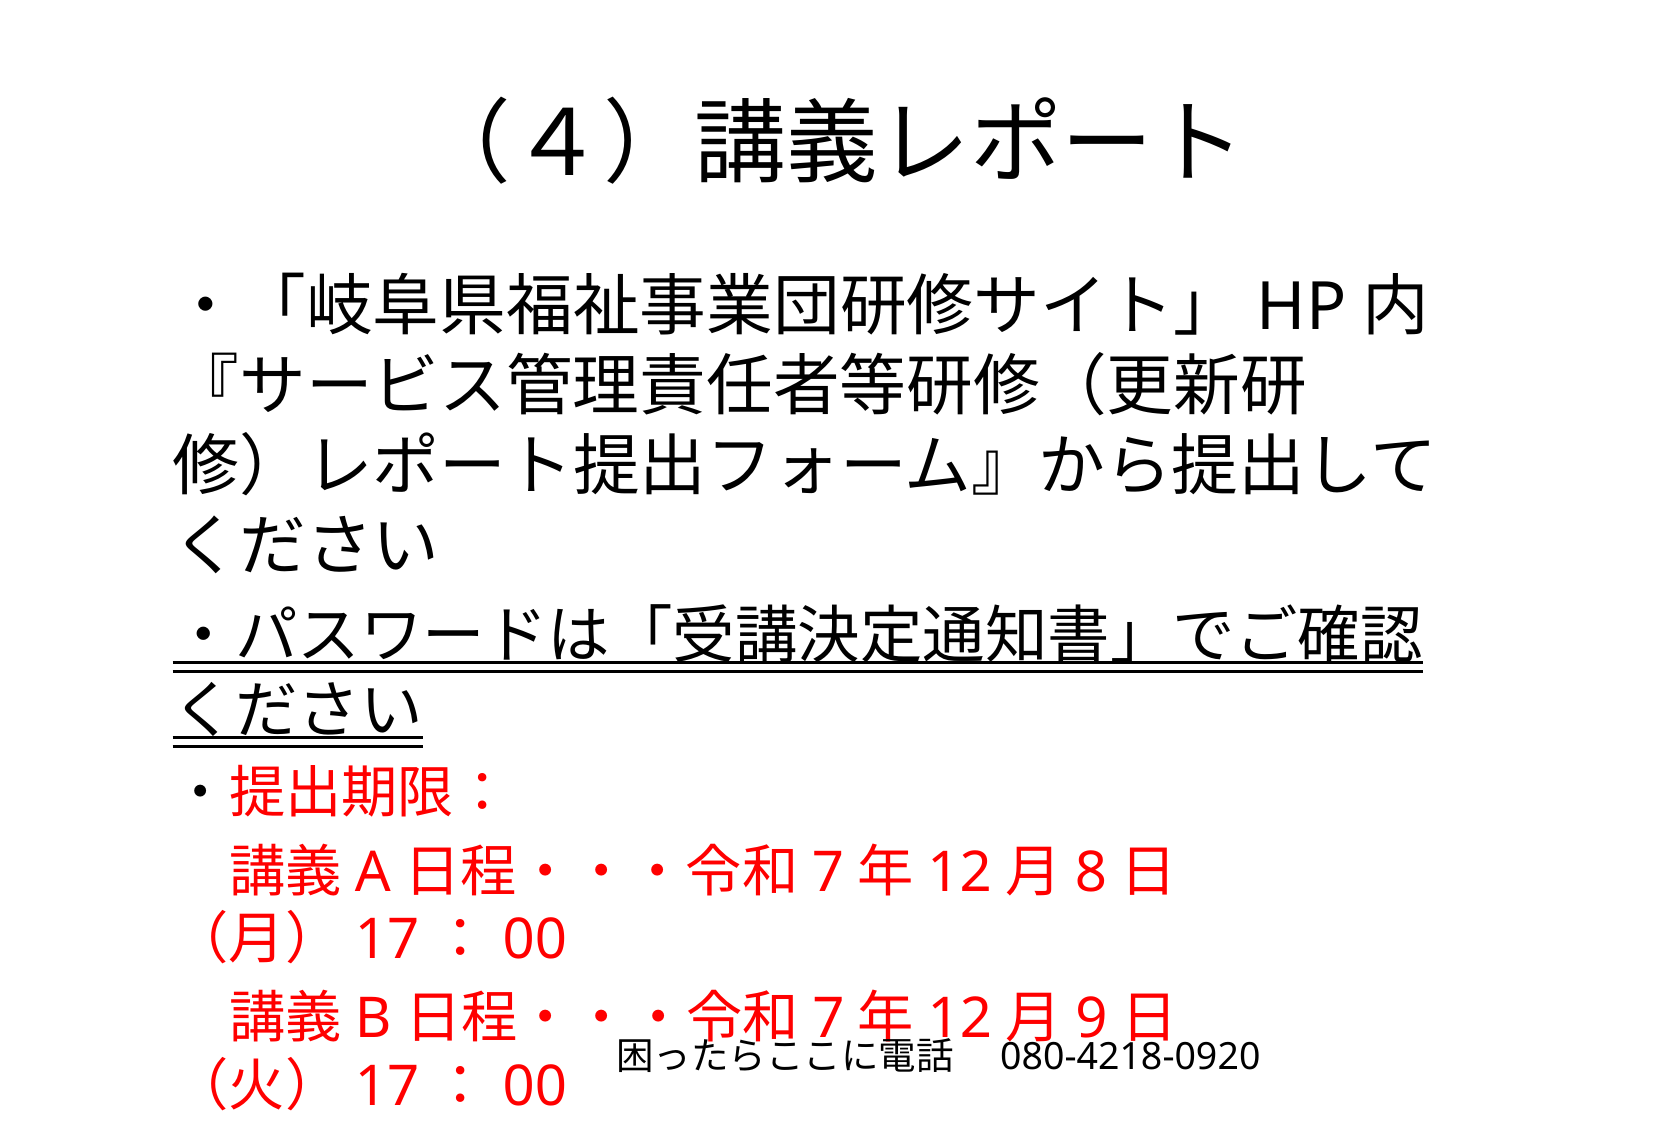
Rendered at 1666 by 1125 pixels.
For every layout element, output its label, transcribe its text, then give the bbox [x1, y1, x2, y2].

footer 困ったらここに電話 080-4218-0920 [595, 1024, 1282, 1103]
title （４）講義レポート [157, 44, 1509, 233]
list ・「岐阜県福祉事業団研修サイト」HP内『サービス管理責任者等研修（更新研修）レポート提出フォーム』から提出してください ・パスワードは「受講決定通知書」でご確認ください ・提出期限： 講義A日程・・・令和7年12月8日（月）17：00 講義B日程・・・令和7年12月9日（火）17：00 [157, 255, 1452, 941]
